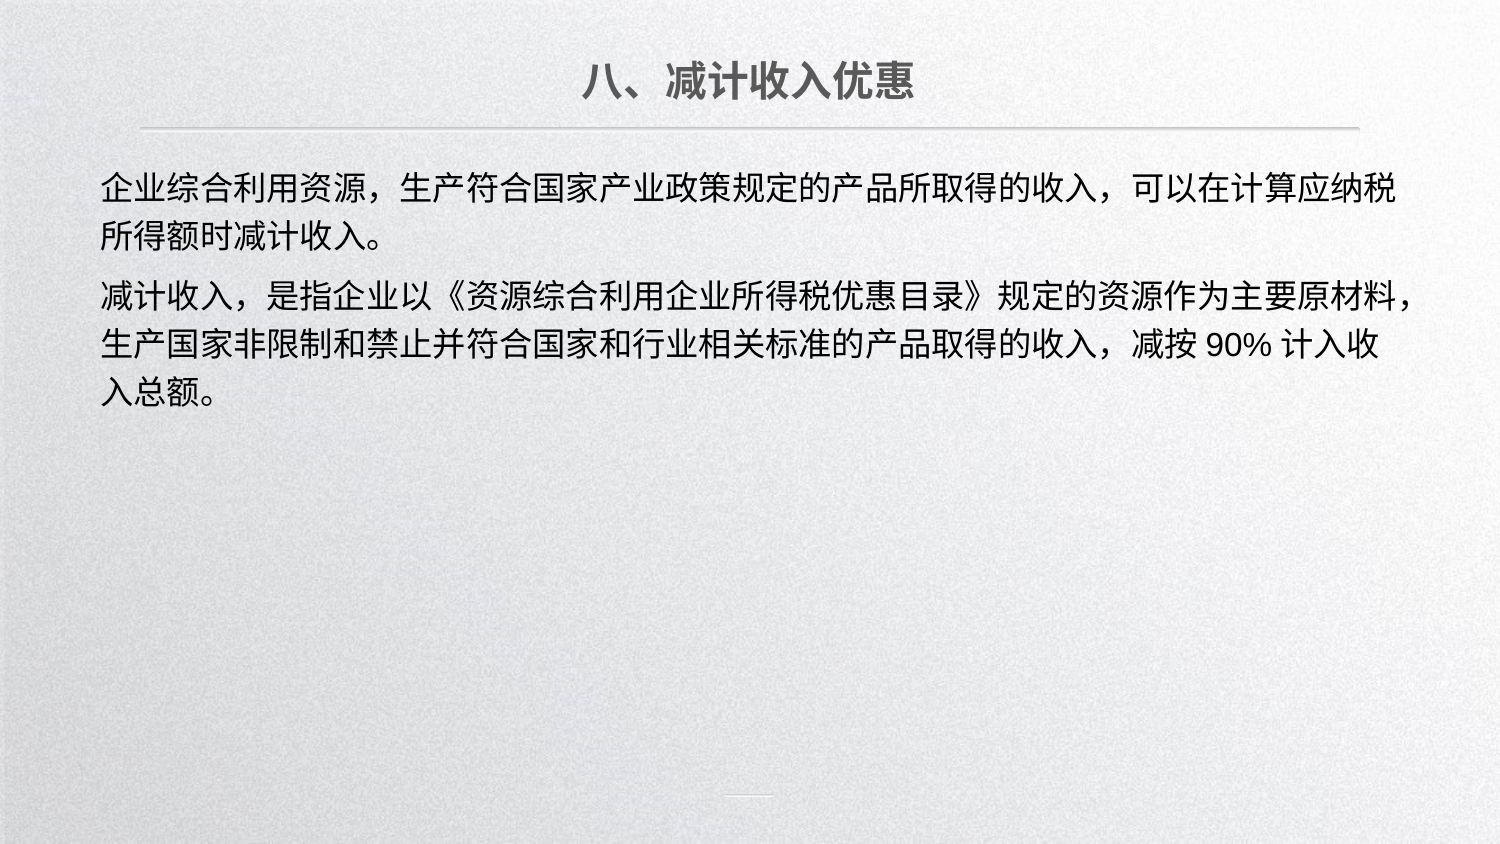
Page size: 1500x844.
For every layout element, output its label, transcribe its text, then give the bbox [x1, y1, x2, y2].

text_box 企业综合利用资源，生产符合国家产业政策规定的产品所取得的收入，可以在计算应纳税所得额时减计收入。 减计收入，是指企业以《资源综合利用企业所得税优惠目录》规定的资源作为主要原材料，生产国家非限制和禁止并符合国家和行业相关标准的产品取得的收入，减按90%计入收入总额。 [100, 159, 1400, 472]
text_box 八、减计收入优惠 [459, 49, 1038, 111]
picture [0, 0, 1500, 844]
